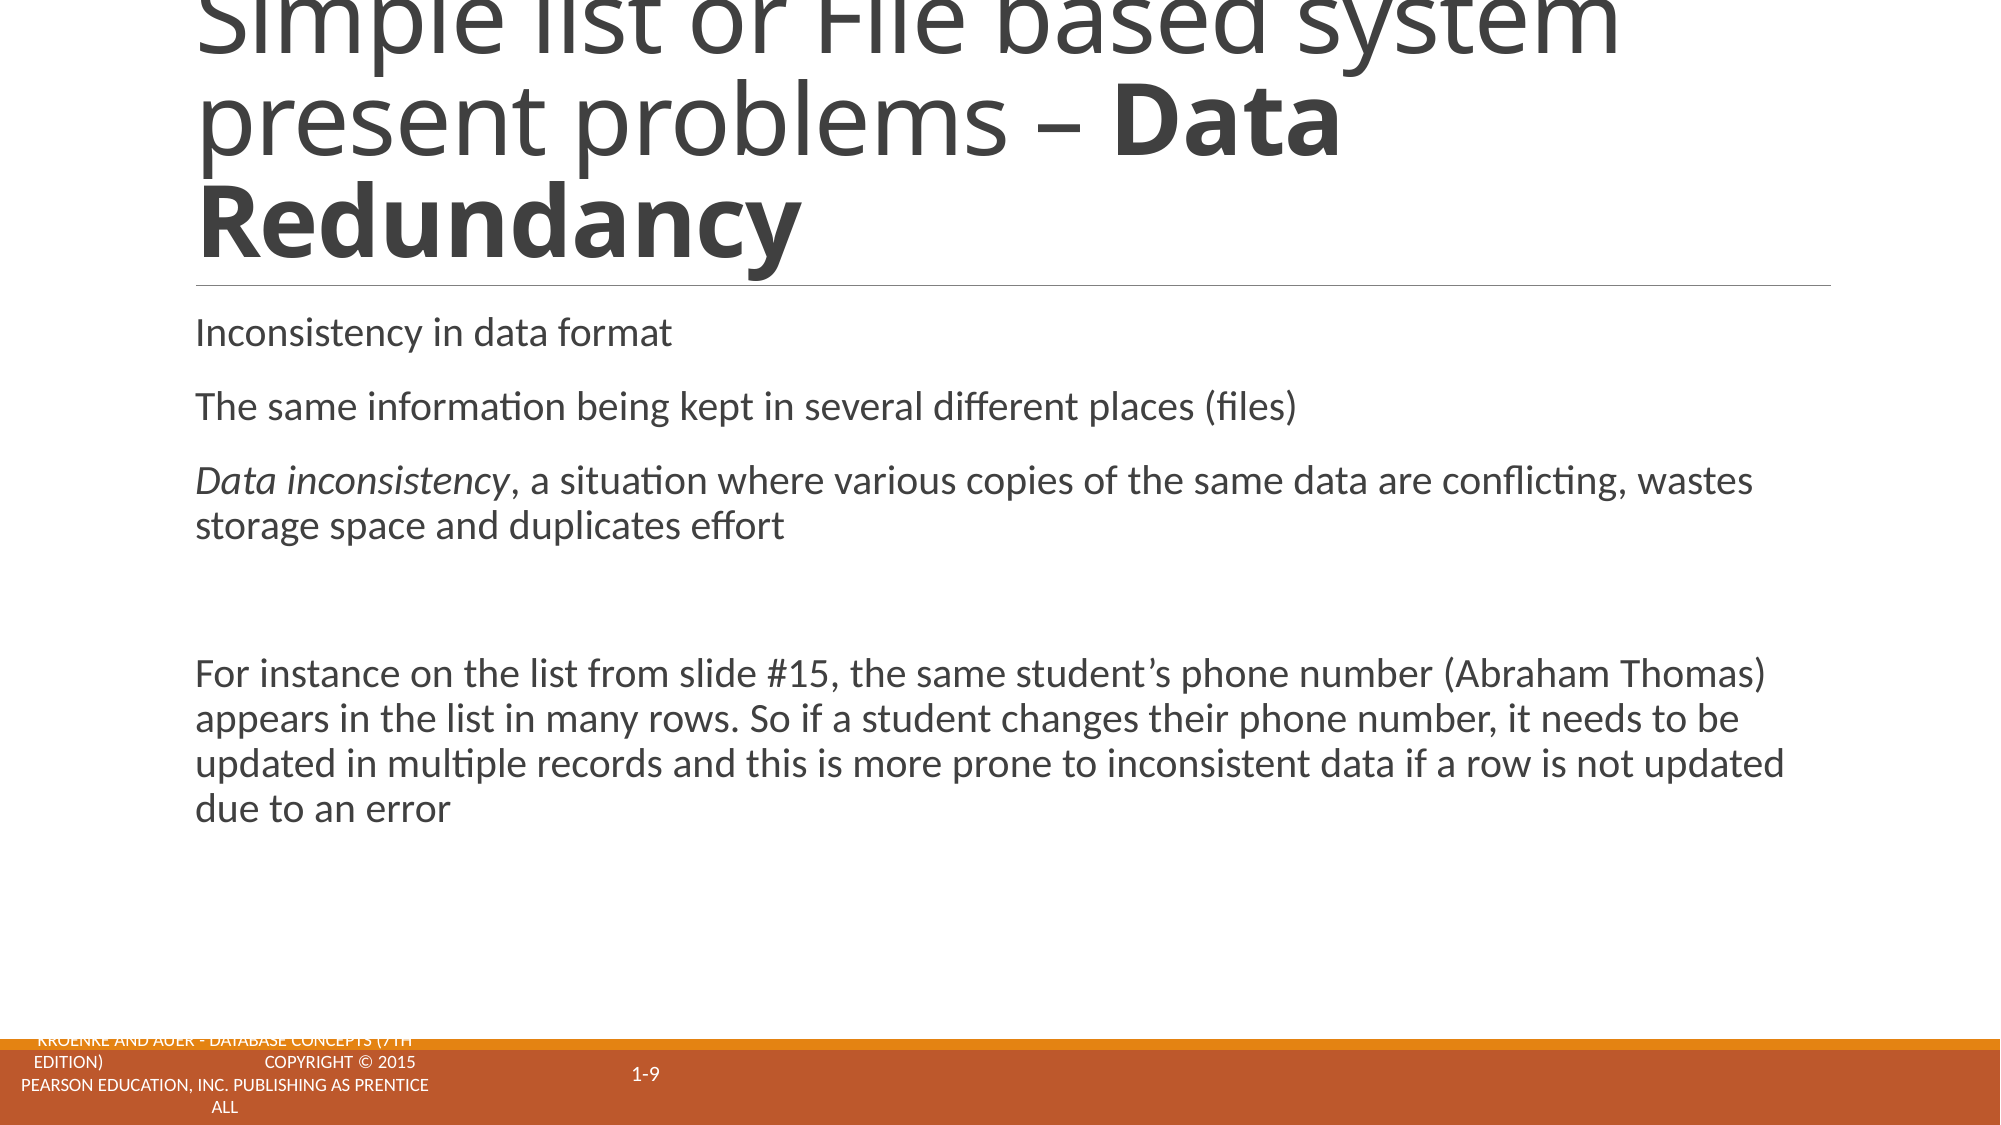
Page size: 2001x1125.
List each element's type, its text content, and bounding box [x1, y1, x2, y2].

title Simple list or File based system present problems – Data Redundancy [180, 47, 1830, 285]
list Inconsistency in data format The same information being kept in several different places (files) Data inconsistency, a situation where various copies of the same data are conflicting, wastes storage space and duplicates effort For instance on the list from slide #15, the same student’s phone number (Abraham Thomas) appears in the list in many rows. So if a student changes their phone number, it needs to be updated in multiple records and this is more prone to inconsistent data if a row is not updated due to an error [180, 302, 1830, 963]
slide_number 1-9 [0, 1042, 675, 1103]
